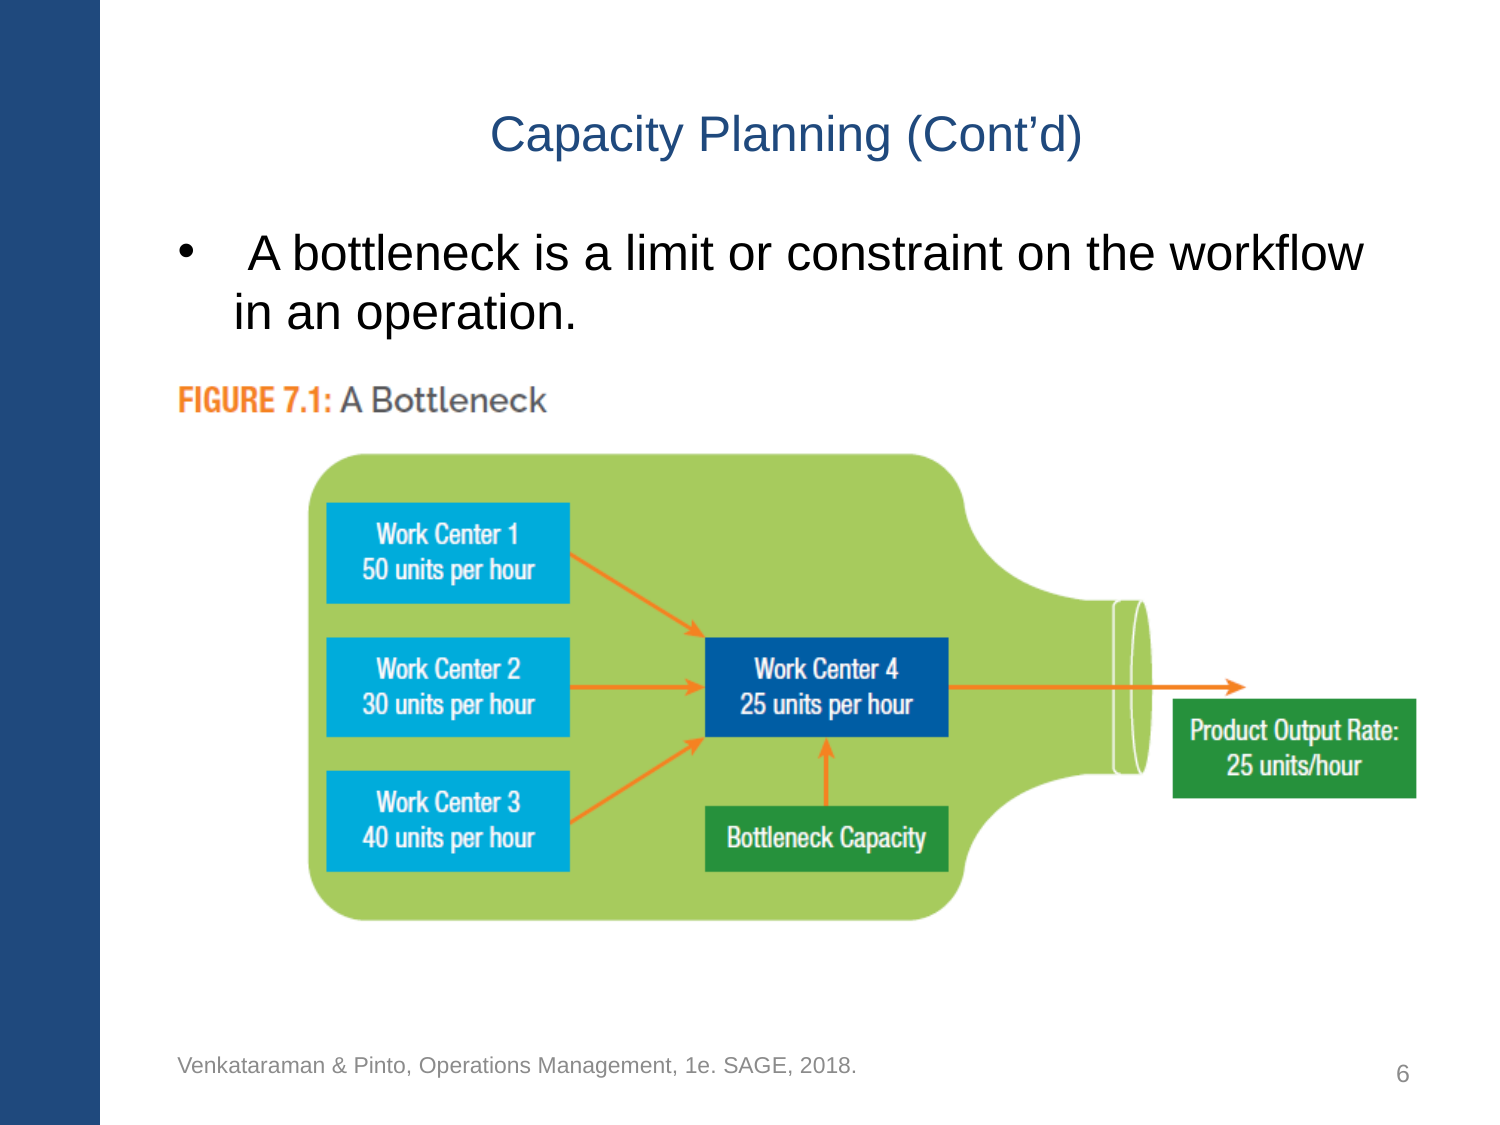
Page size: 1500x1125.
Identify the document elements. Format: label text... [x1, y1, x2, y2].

picture [149, 362, 1470, 938]
title Capacity Planning (Cont’d) [162, 37, 1425, 212]
slide_number 6 [1350, 1042, 1425, 1103]
footer Venkataraman & Pinto, Operations Management, 1e. SAGE, 2018. [162, 1042, 1313, 1103]
list A bottleneck is a limit or constraint on the workflow in an operation. [162, 212, 1425, 360]
